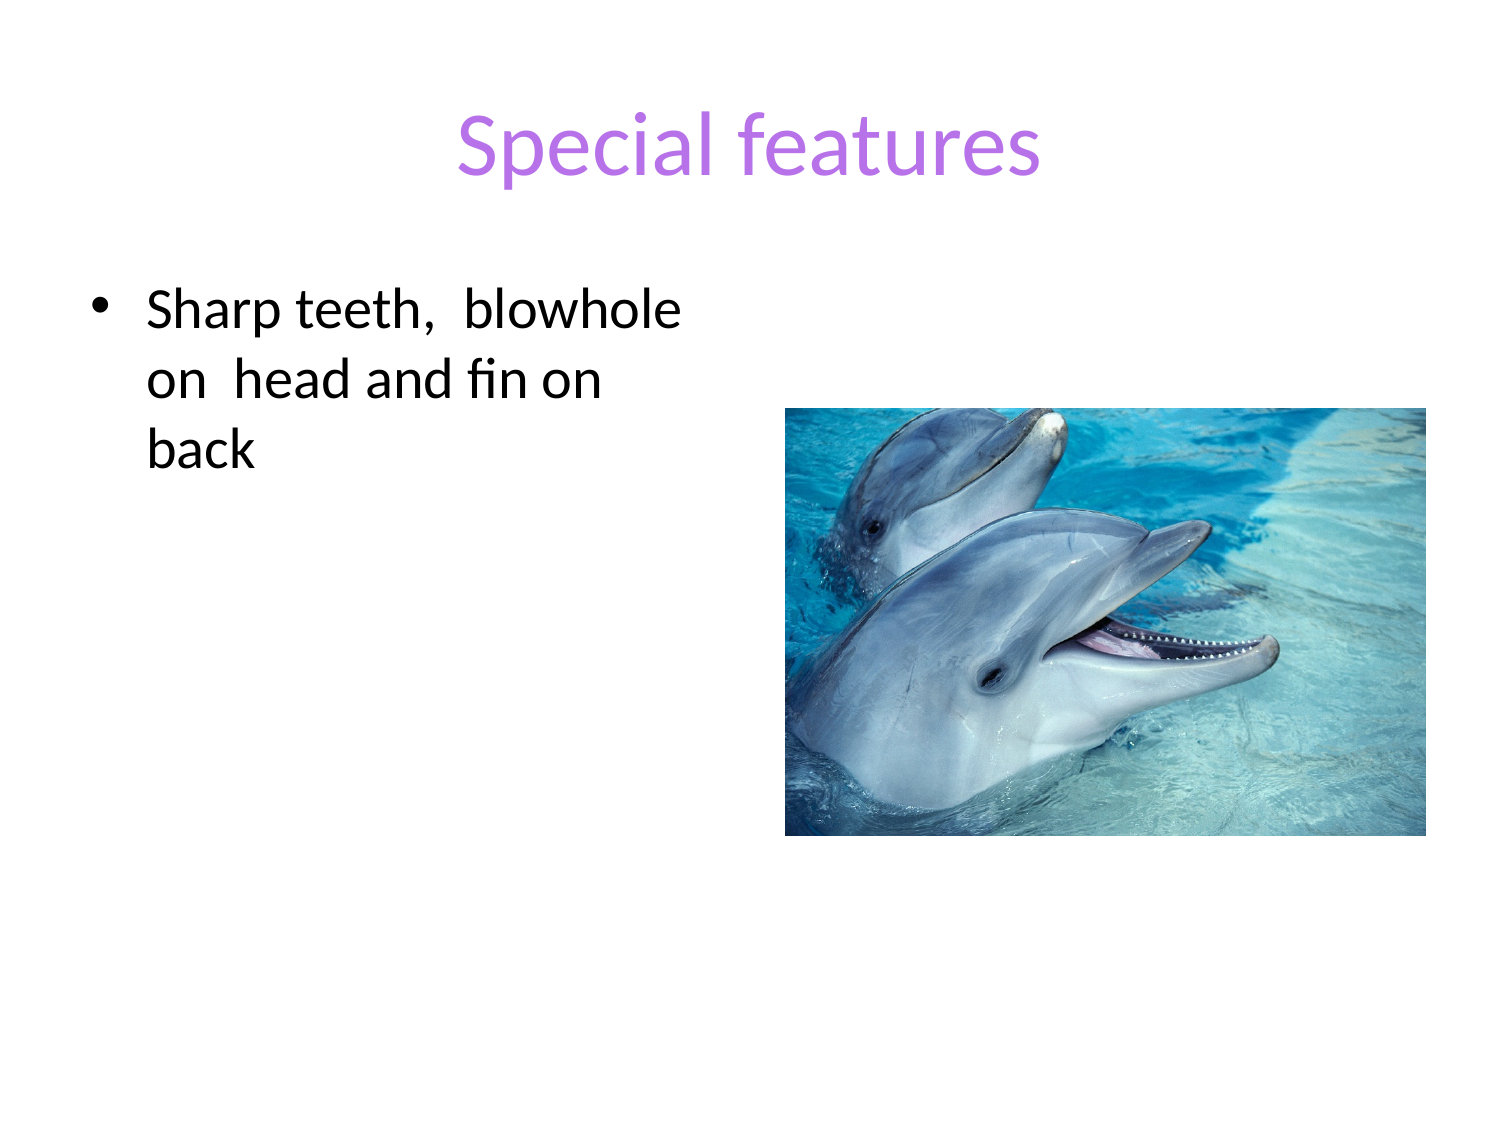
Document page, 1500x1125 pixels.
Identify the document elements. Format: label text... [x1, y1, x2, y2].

picture [794, 445, 803, 450]
title Special features [75, 45, 1425, 233]
picture [785, 536, 792, 548]
list Sharp teeth, blowhole on head and fin on back [75, 262, 738, 1005]
picture [785, 408, 1426, 836]
picture [813, 441, 820, 447]
